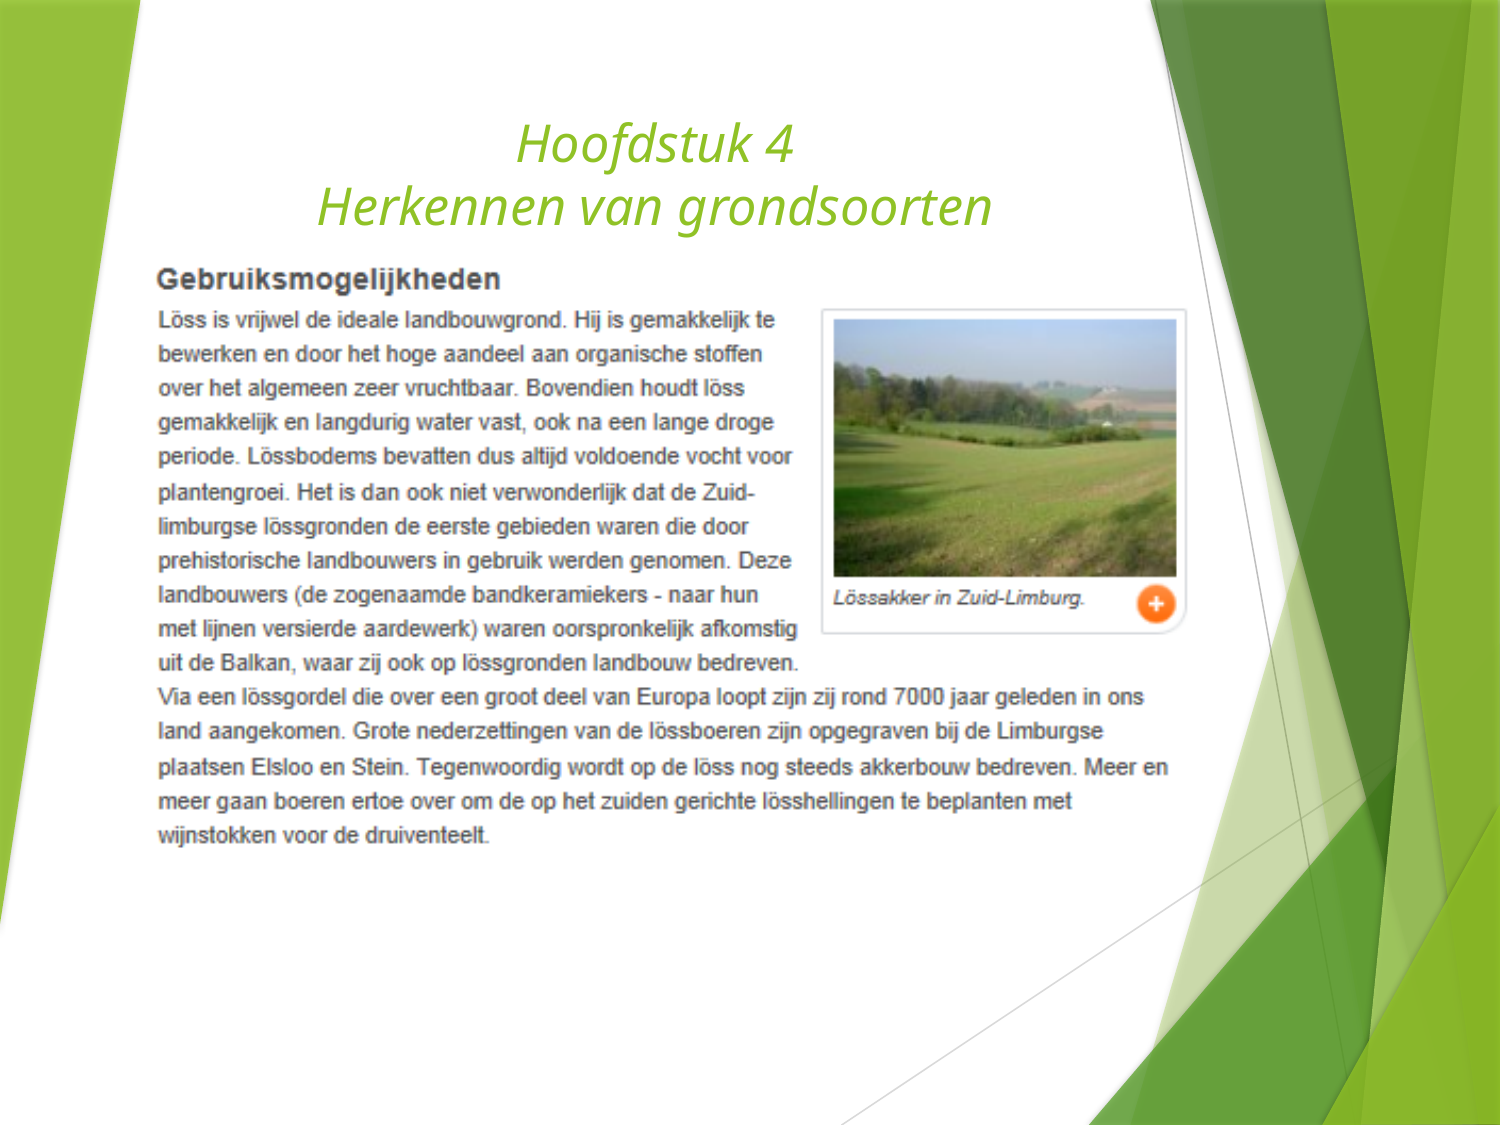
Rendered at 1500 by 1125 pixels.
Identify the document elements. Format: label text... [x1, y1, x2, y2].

picture [146, 258, 1194, 866]
title Hoofdstuk 4 Herkennen van grondsoorten [112, 101, 1199, 244]
